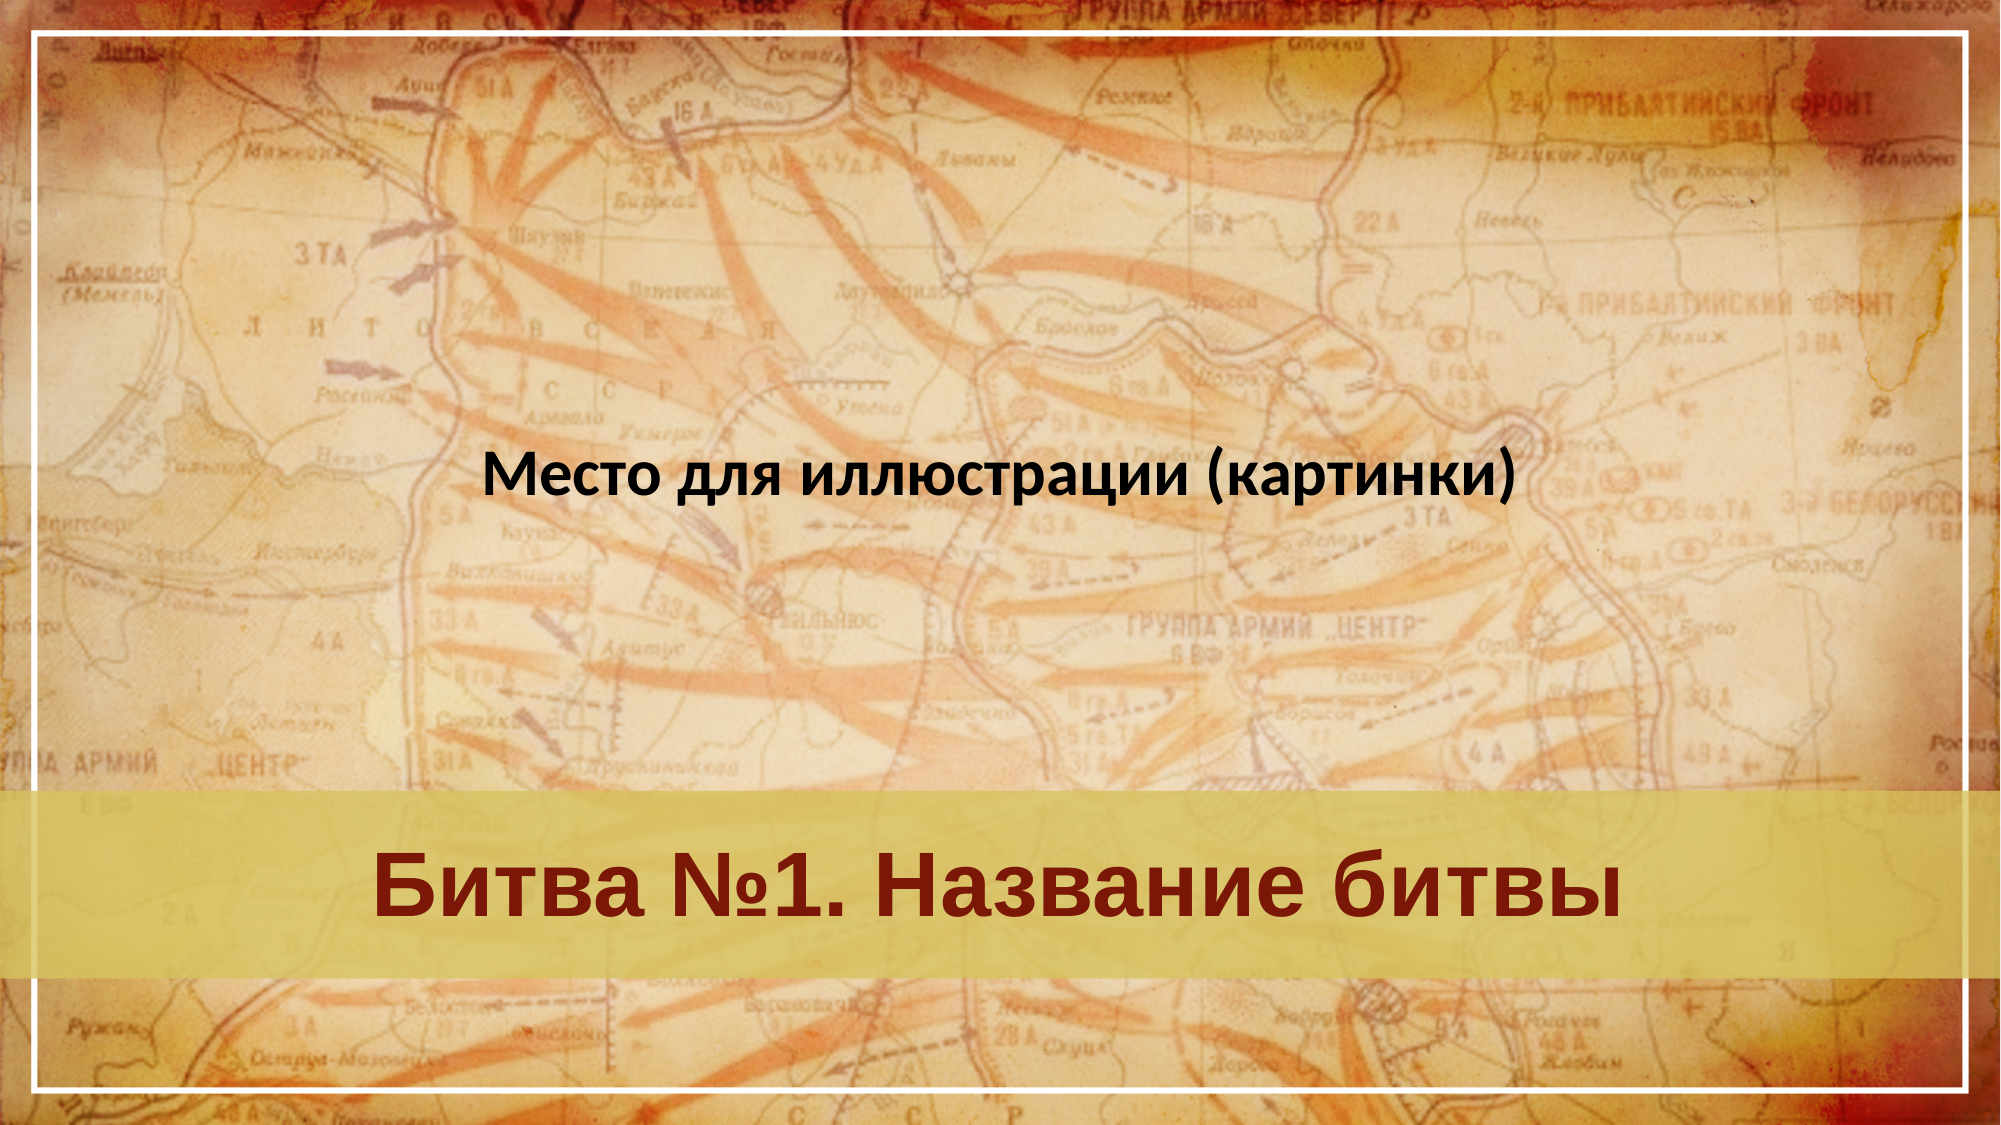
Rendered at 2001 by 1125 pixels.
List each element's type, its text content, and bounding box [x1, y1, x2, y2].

picture [0, 0, 2001, 1125]
text_box Место для иллюстрации (картинки) [405, 421, 1595, 517]
title Битва №1. Название битвы [136, 791, 1862, 982]
